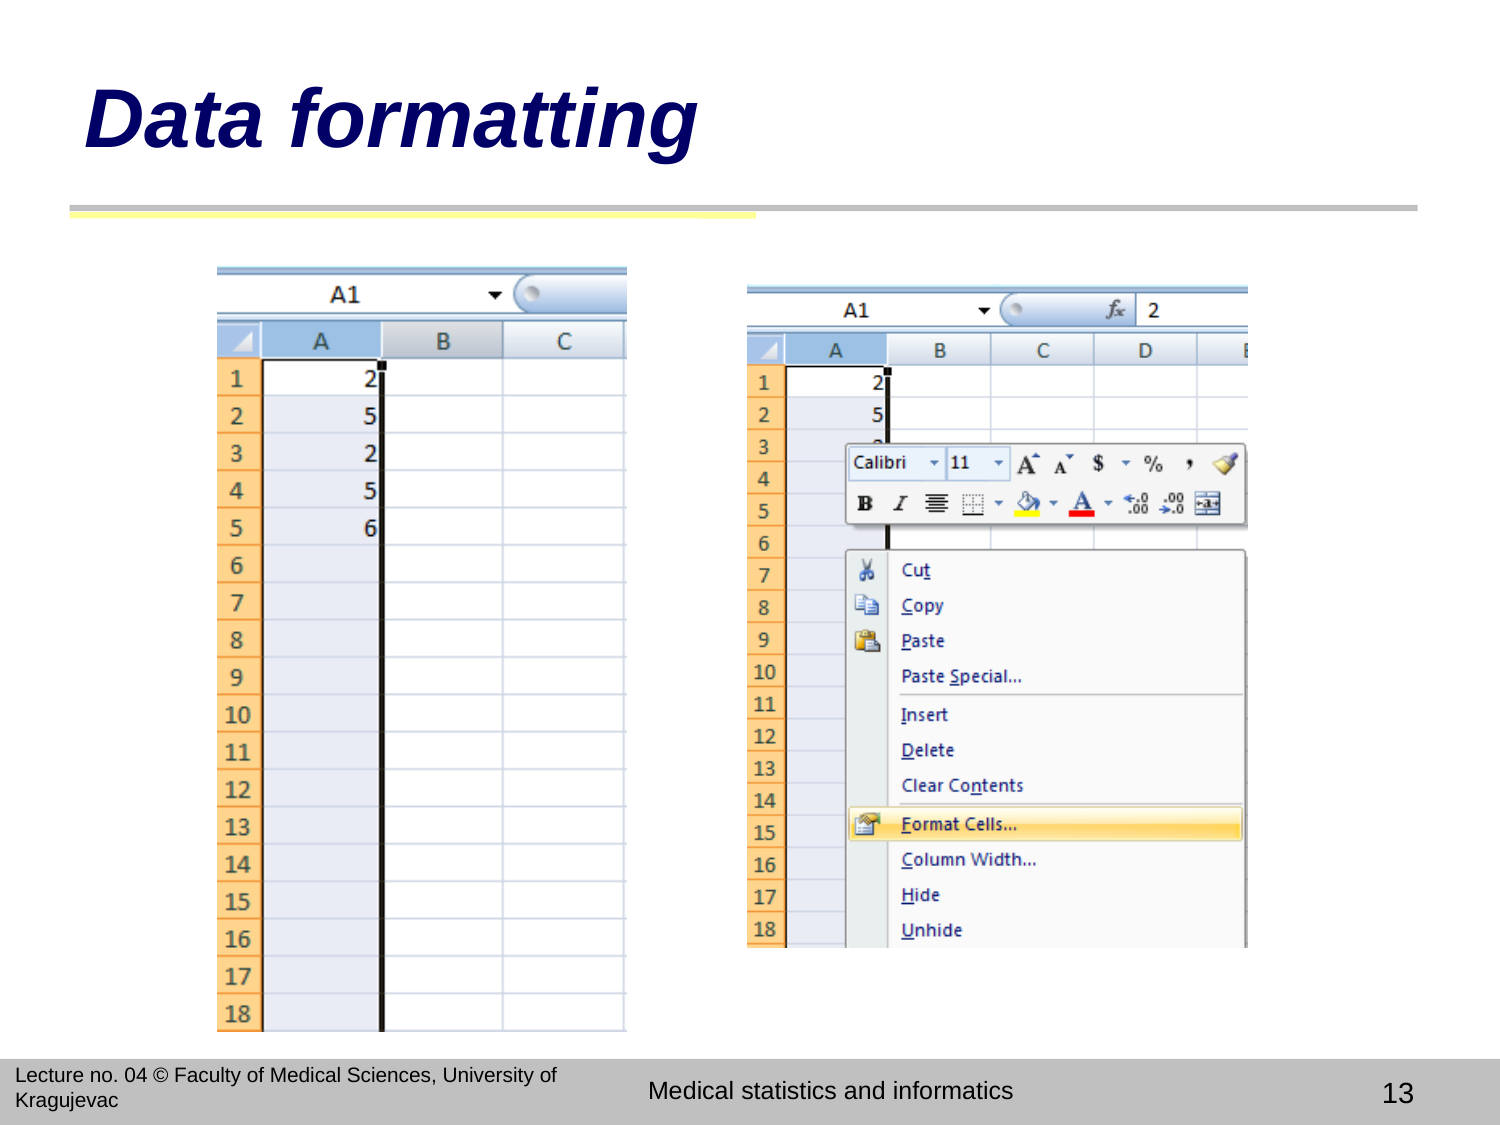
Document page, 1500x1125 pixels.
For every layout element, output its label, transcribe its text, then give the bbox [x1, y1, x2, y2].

slide_number 13 [1166, 1066, 1430, 1125]
picture [747, 284, 1248, 948]
slide_number Lecture no. 04 © Faculty of Medical Sciences, University of Kragujevac [0, 1053, 619, 1108]
picture [216, 266, 627, 1032]
footer Medical statistics and informatics [512, 1066, 1151, 1125]
title Data formatting [69, 19, 1426, 208]
